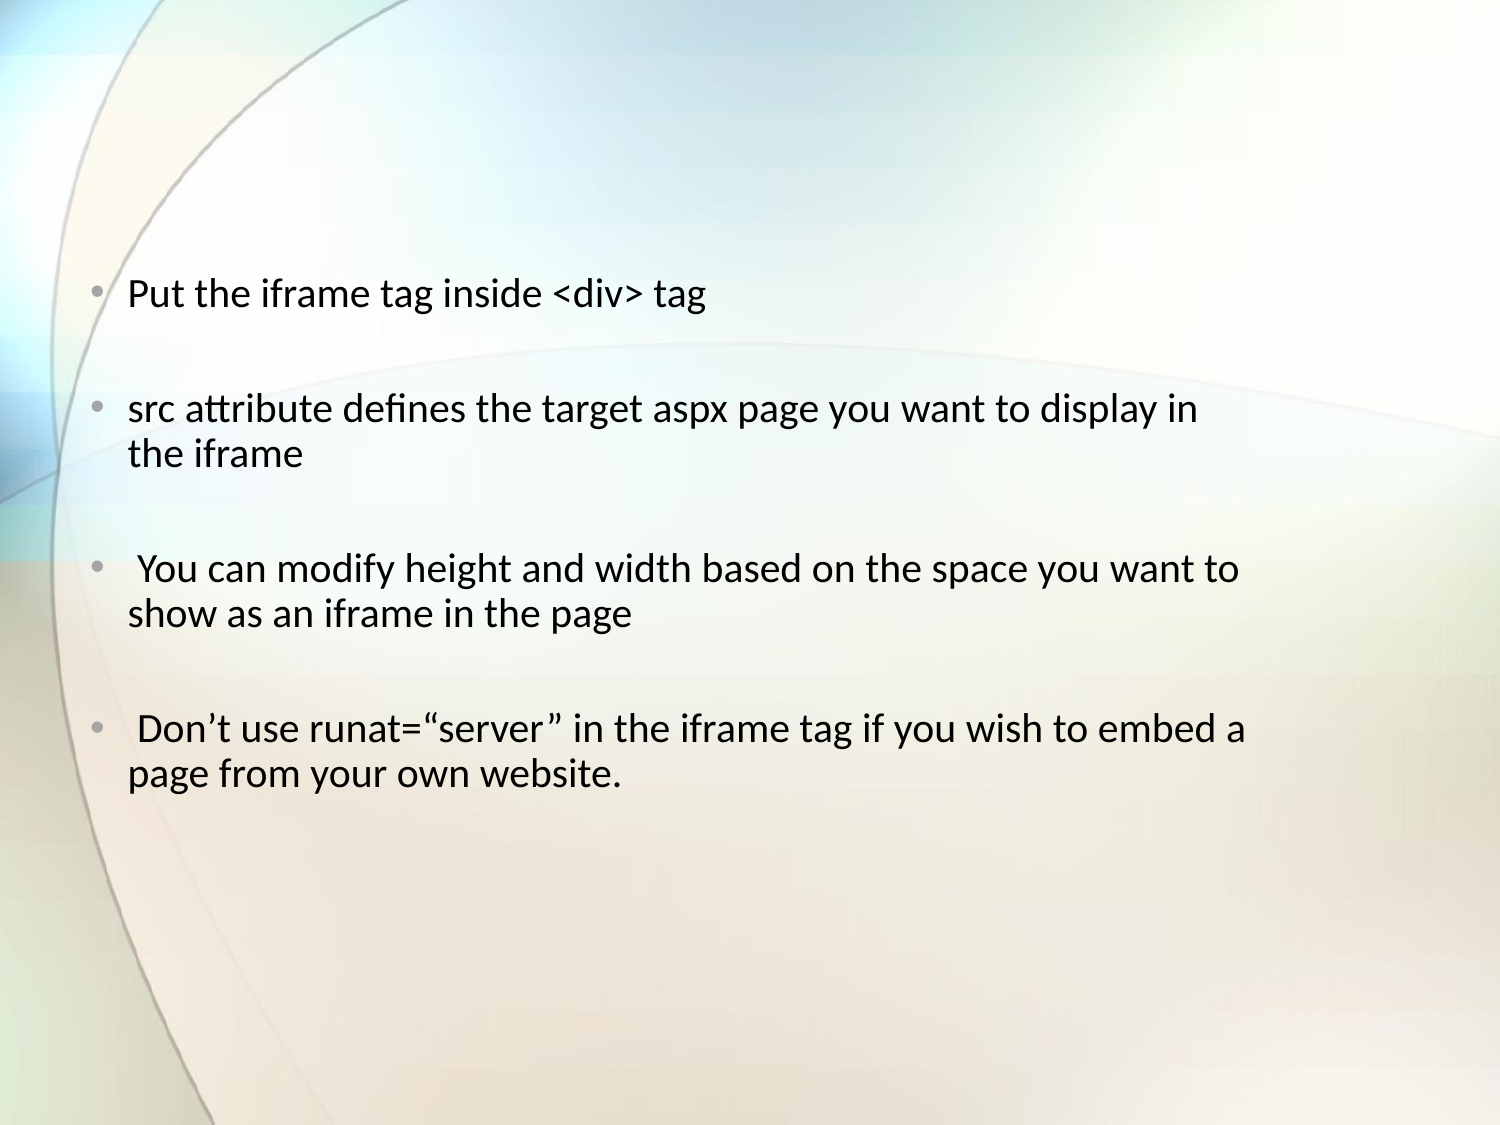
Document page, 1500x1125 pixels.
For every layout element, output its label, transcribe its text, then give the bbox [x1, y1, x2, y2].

picture [0, 0, 1500, 1125]
list Put the iframe tag inside <div> tag src attribute defines the target aspx page you want to display in the iframe You can modify height and width based on the space you want to show as an iframe in the page Don’t use runat=“server” in the iframe tag if you wish to embed a page from your own website. [75, 264, 1263, 917]
